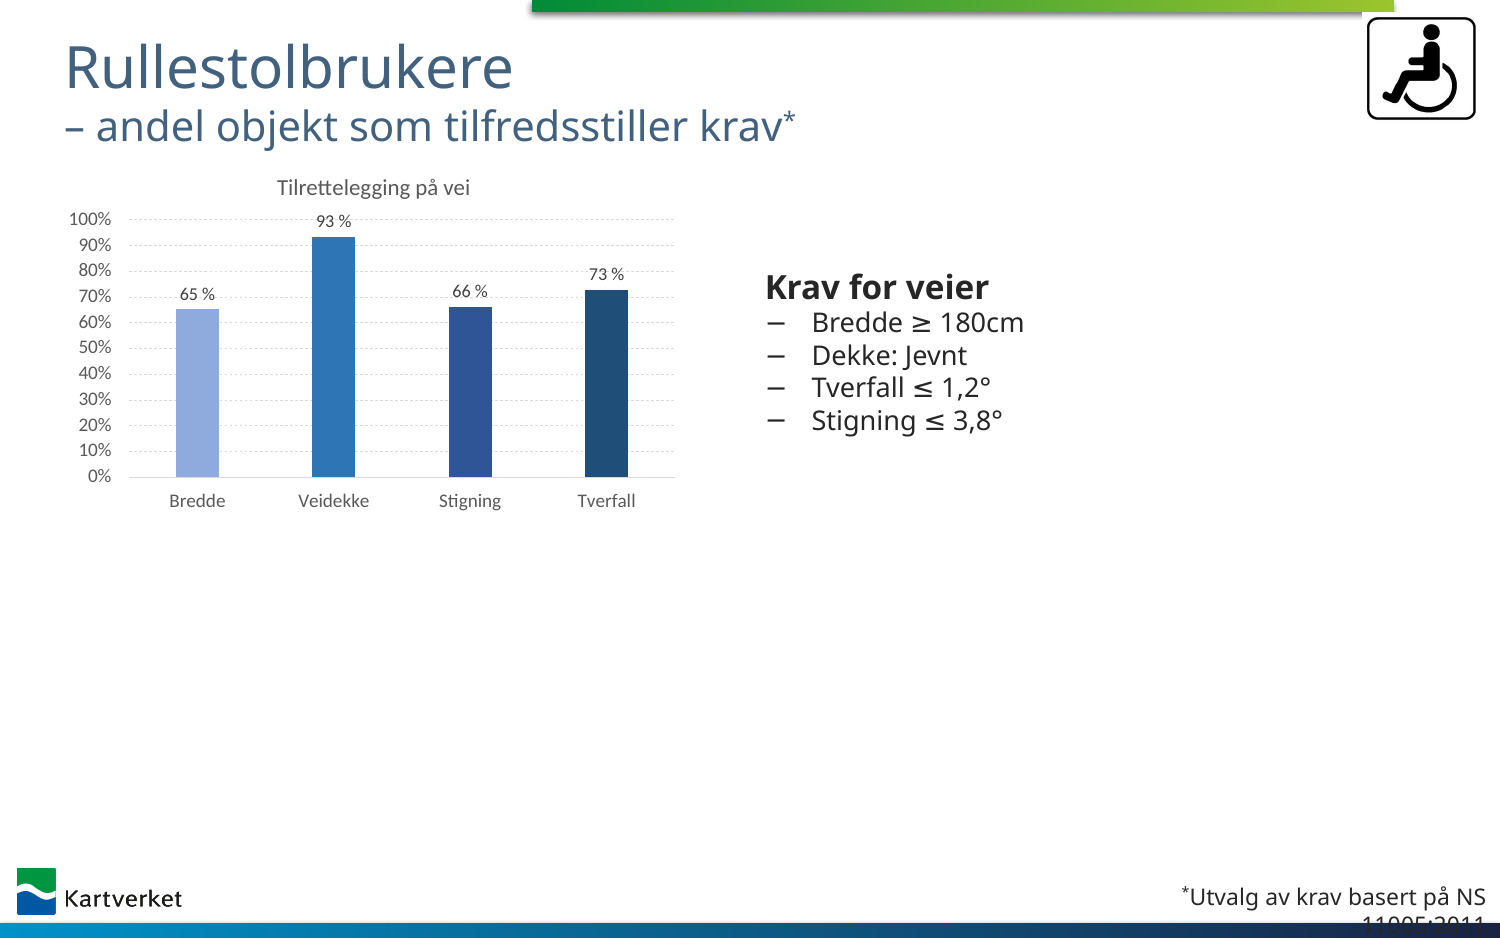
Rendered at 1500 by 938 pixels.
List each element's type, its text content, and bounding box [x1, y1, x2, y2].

text_box *Utvalg av krav basert på NS 11005:2011 [1068, 873, 1500, 938]
picture [62, 166, 686, 519]
text_box Krav for veier Bredde ≥ 180cm Dekke: Jevnt Tverfall ≤ 1,2° Stigning ≤ 3,8° [750, 258, 1234, 444]
text_box Rullestolbrukere – andel objekt som tilfredsstiller krav* [49, 25, 1431, 158]
picture [1362, 12, 1481, 126]
